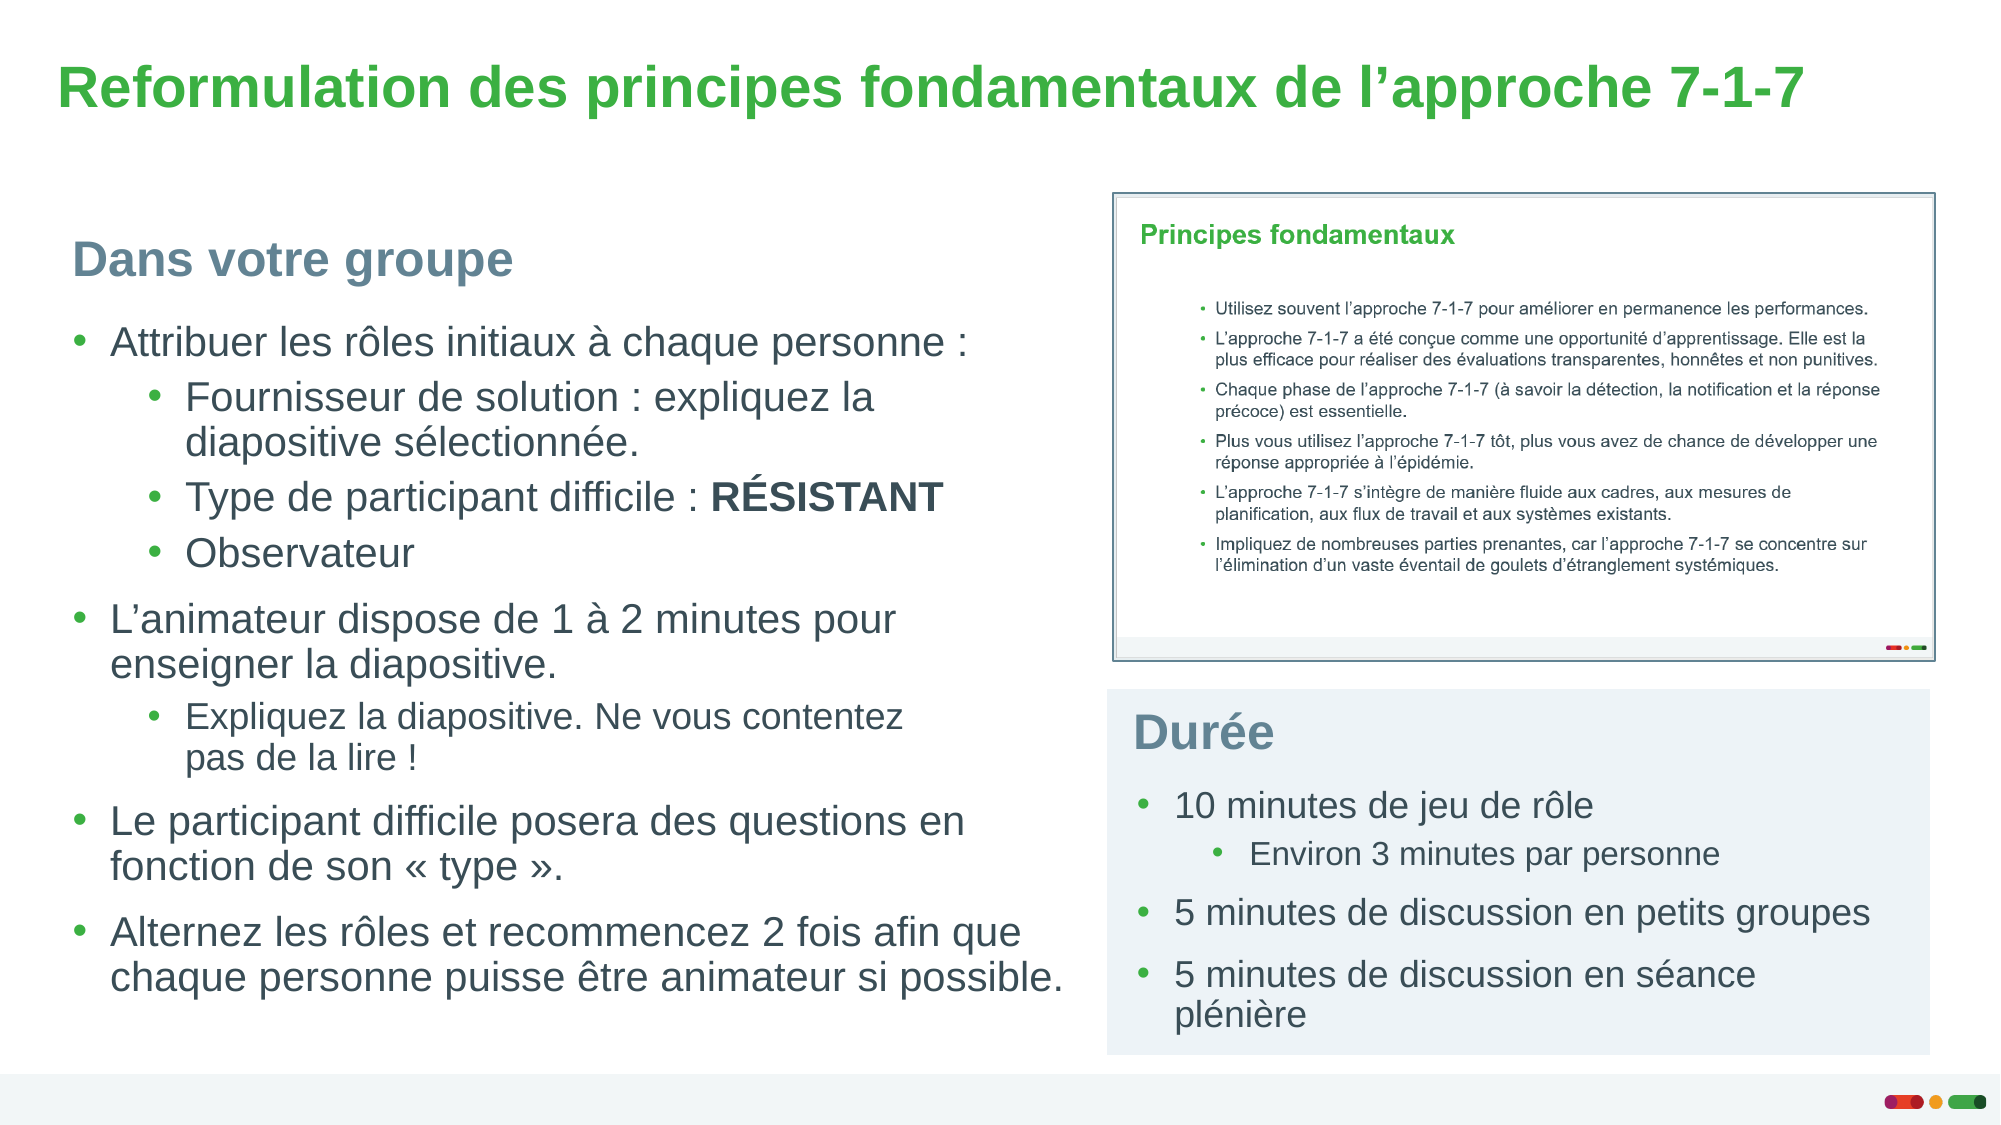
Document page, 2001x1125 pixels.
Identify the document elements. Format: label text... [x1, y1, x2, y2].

list Dans votre groupe [57, 159, 904, 295]
list 10 minutes de jeu de rôle Environ 3 minutes par personne 5 minutes de discussion en petits groupes 5 minutes de discussion en séance plénière [1121, 778, 1906, 1016]
text_box [1105, 687, 1932, 1057]
list Durée [1118, 660, 1920, 769]
title Reformulation des principes fondamentaux de l’approche 7-1-7 [42, 42, 2000, 207]
list Attribuer les rôles initiaux à chaque personne : Fournisseur de solution : expliquez la diapositive sélectionnée. Type de participant difficile : RÉSISTANT Observateur L’animateur dispose de 1 à 2 minutes pour enseigner la diapositive. Expliquez la diapositive. Ne vous contentez pas de la lire ! Le participant difficile posera des questions en fonction de son « type ». Alternez les rôles et recommencez 2 fois afin que chaque personne puisse être animateur si possible. [57, 312, 1081, 998]
picture [1113, 193, 1935, 660]
